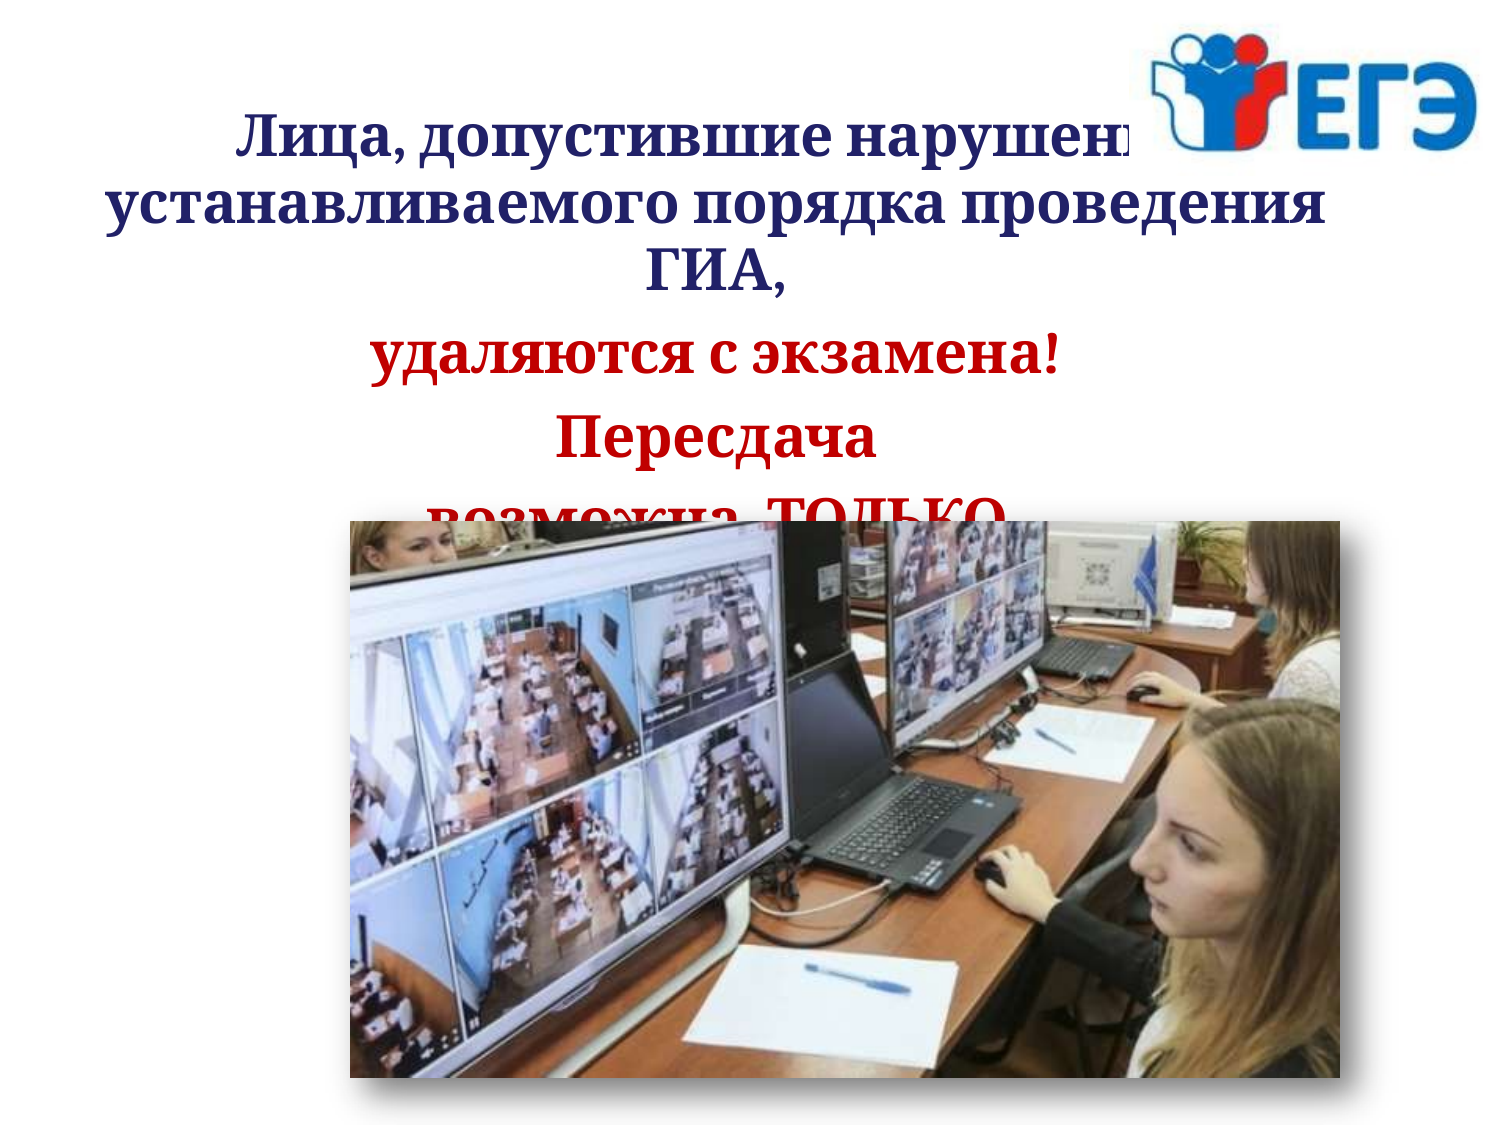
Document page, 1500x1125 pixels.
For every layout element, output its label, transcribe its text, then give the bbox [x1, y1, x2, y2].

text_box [325, 497, 1399, 1125]
text_box Лица, допустившие нарушение устанавливаемого порядка проведения ГИА, удаляются с экзамена! Пересдача возможна ТОЛЬКО через год! [82, 100, 1350, 636]
picture [1128, 0, 1500, 177]
